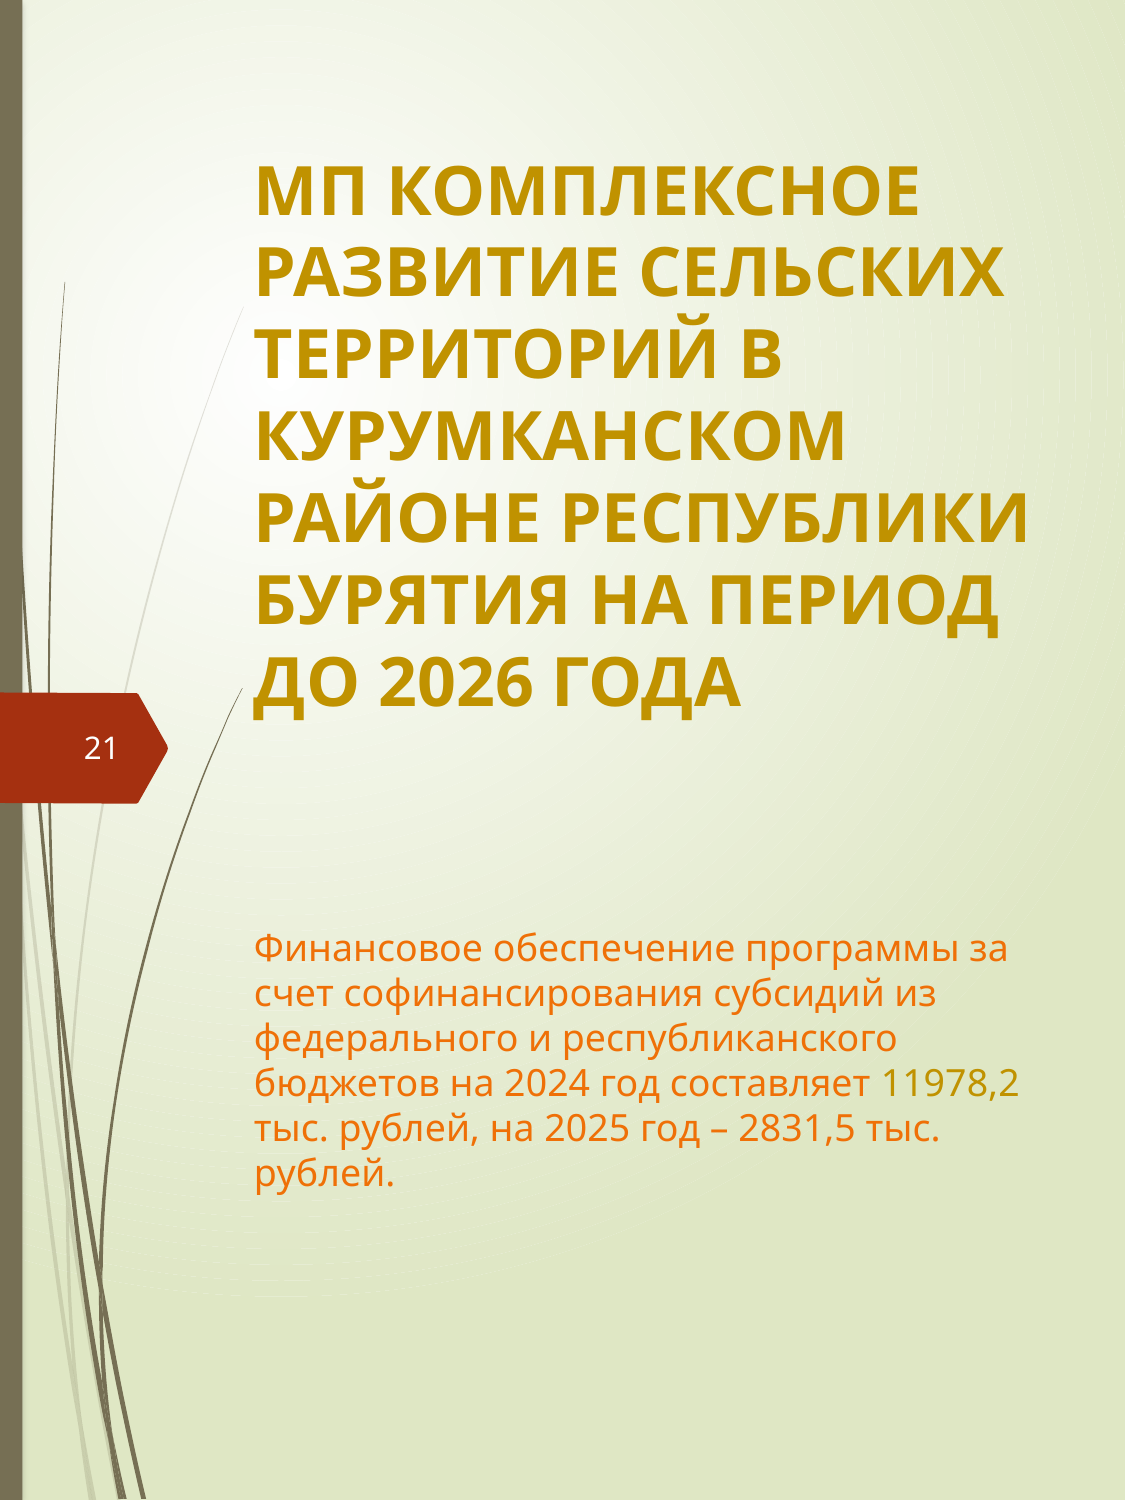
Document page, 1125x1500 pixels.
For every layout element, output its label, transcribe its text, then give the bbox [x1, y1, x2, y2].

list Финансовое обеспечение программы за счет софинансирования субсидий из федерального и республиканского бюджетов на 2024 год составляет 11978,2 тыс. рублей, на 2025 год – 2831,5 тыс. рублей. [238, 667, 1050, 1500]
slide_number 21 [62, 709, 135, 790]
title МП Комплексное развитие сельских территорий в Курумканском районе Республики Бурятия на период до 2026 года [238, 133, 1050, 667]
